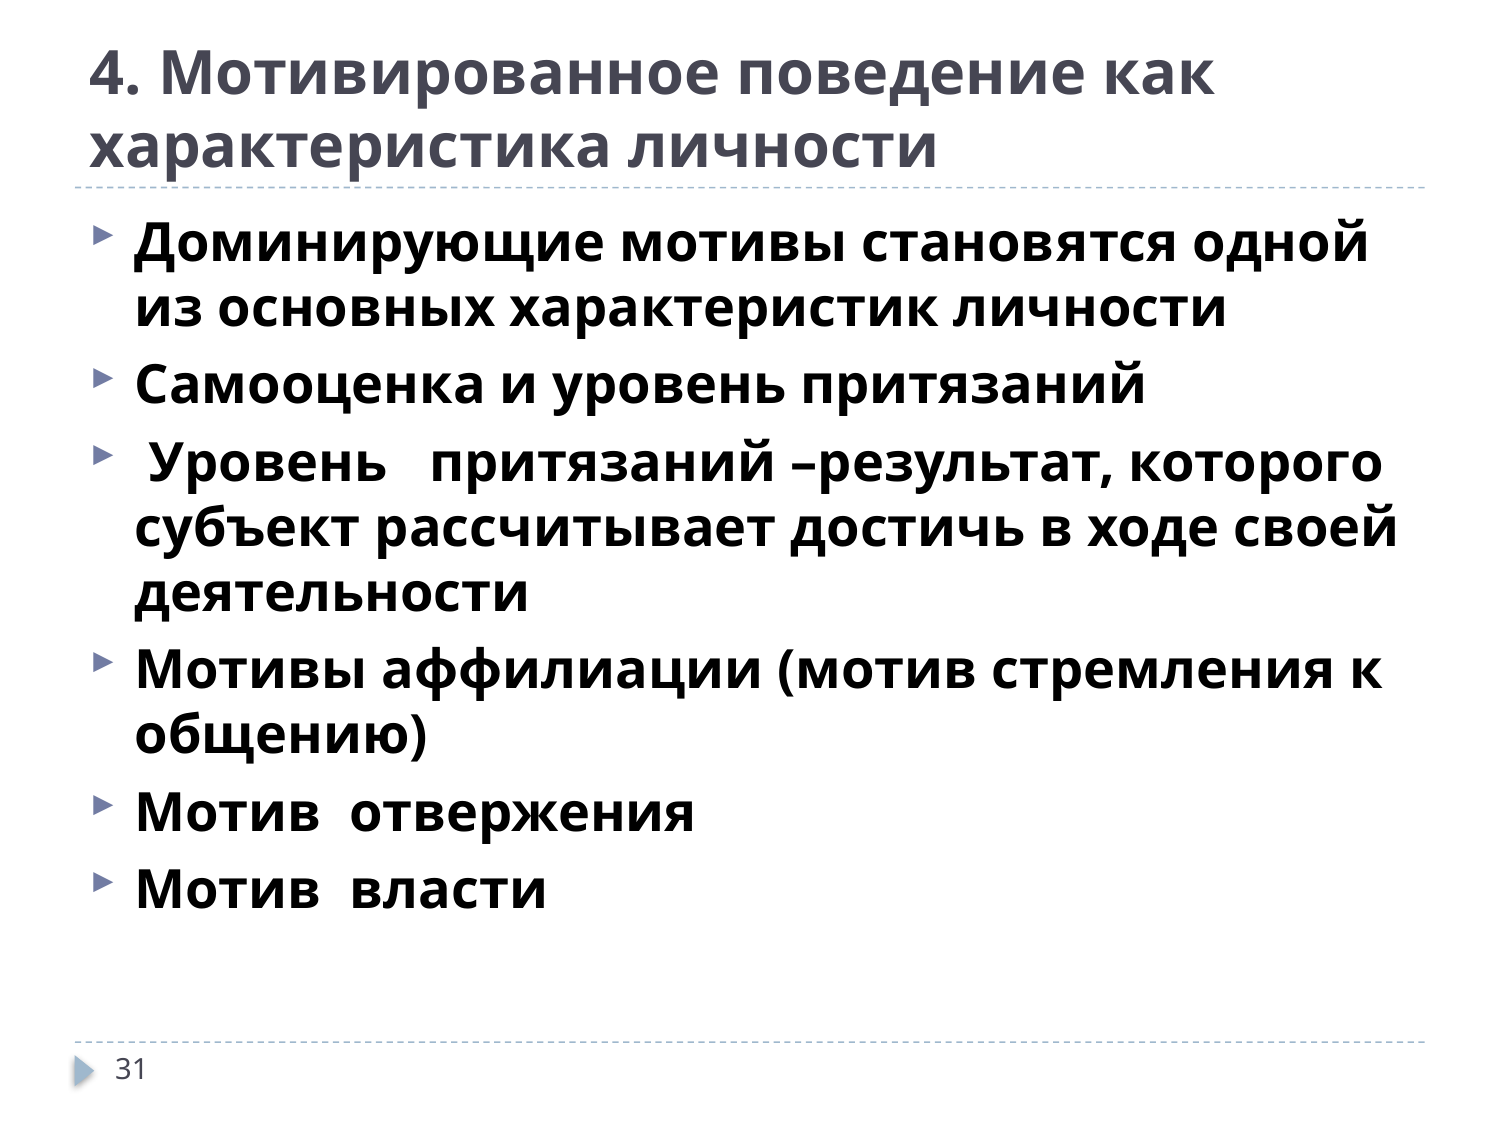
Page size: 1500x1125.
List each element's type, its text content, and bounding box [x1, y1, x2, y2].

title 4. Мотивированное поведение как характеристика личности [75, 24, 1425, 188]
list Доминирующие мотивы становятся одной из основных характеристик личности Самооценка и уровень притязаний Уровень притязаний –результат, которого субъект рассчитывает достичь в ходе своей деятельности Мотивы аффилиации (мотив стремления к общению) Мотив отвержения Мотив власти [75, 200, 1425, 1010]
slide_number 31 [100, 1042, 426, 1103]
